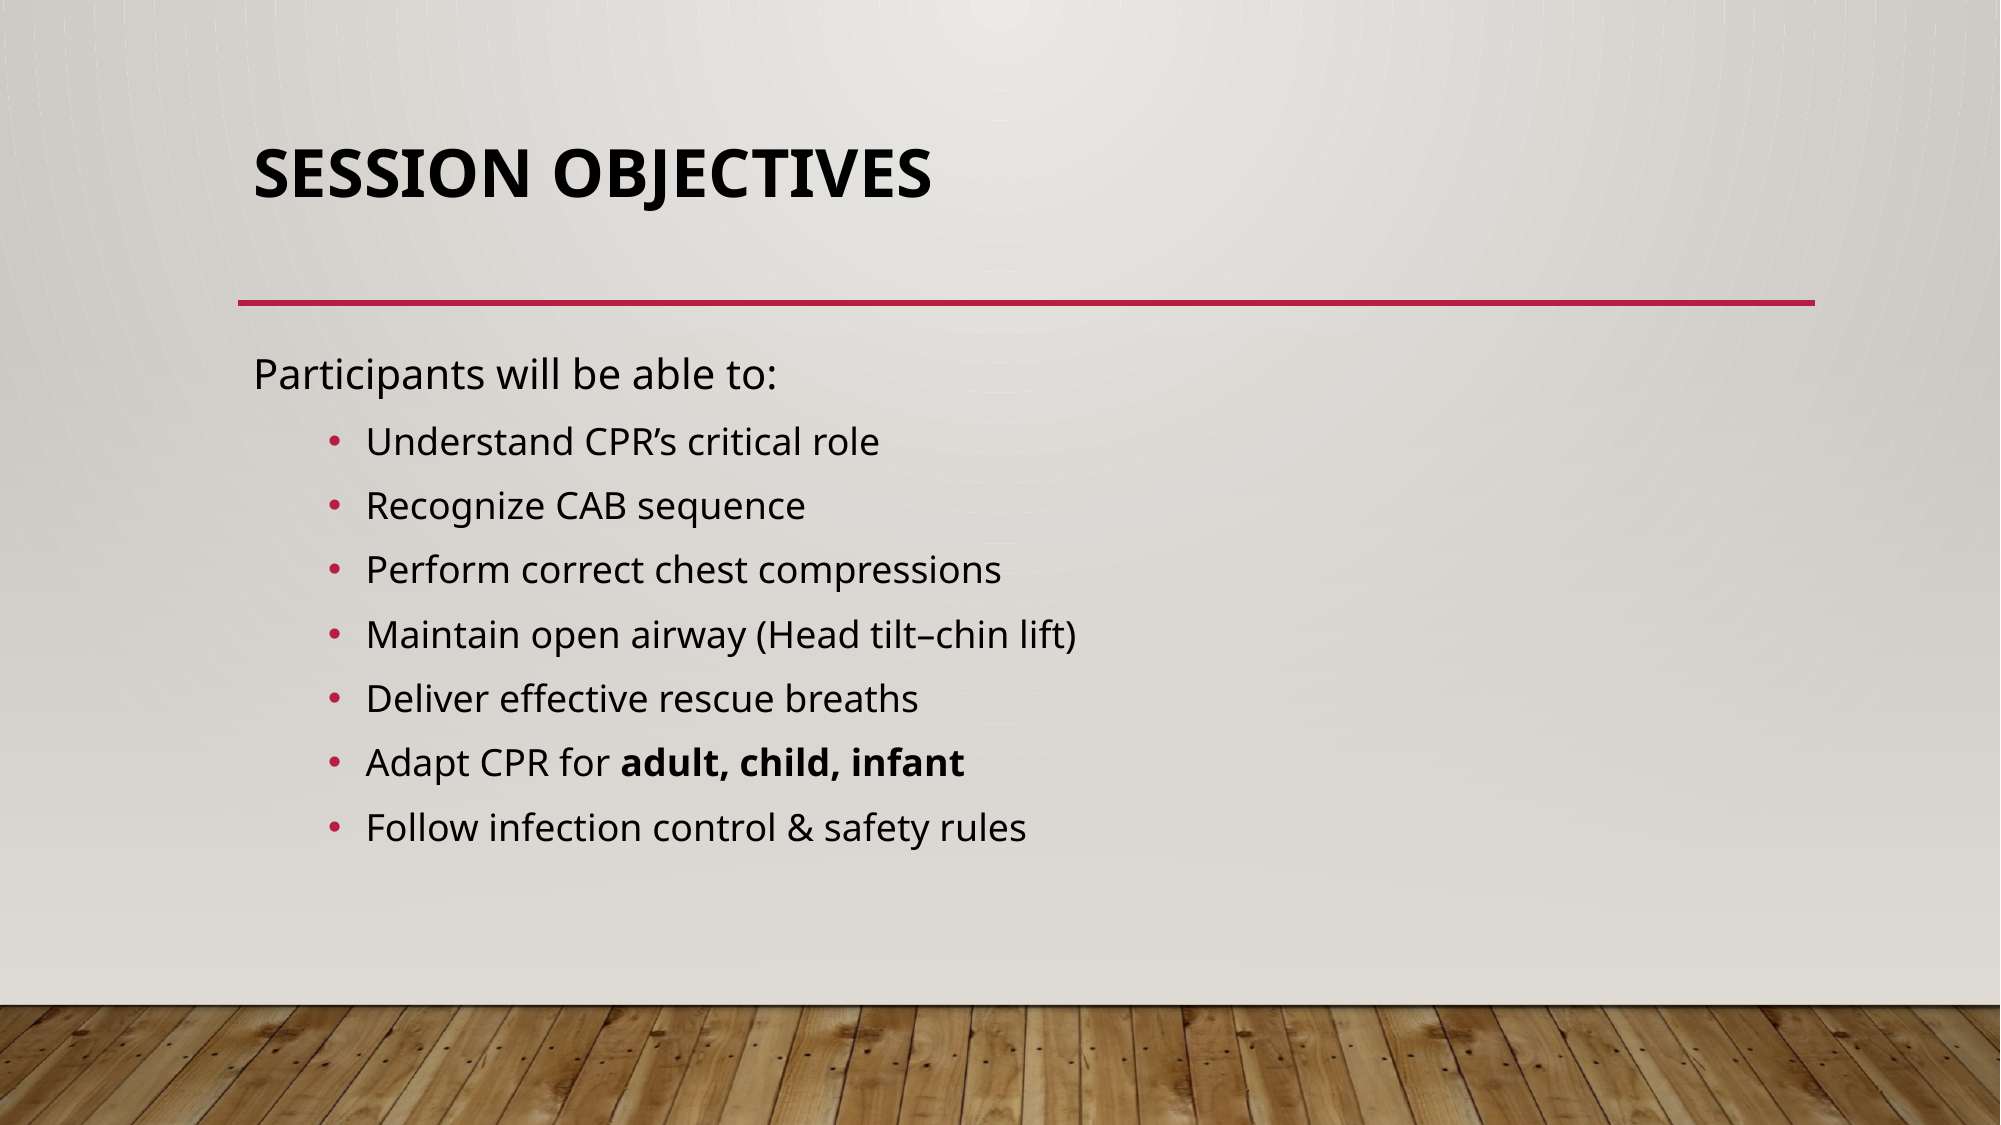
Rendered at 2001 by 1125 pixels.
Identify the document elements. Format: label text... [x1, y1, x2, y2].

list Participants will be able to: Understand CPR’s critical role Recognize CAB sequence Perform correct chest compressions Maintain open airway (Head tilt–chin lift) Deliver effective rescue breaths Adapt CPR for adult, child, infant Follow infection control & safety rules [238, 330, 1814, 897]
title Session Objectives [238, 131, 1814, 305]
picture [0, 1005, 2000, 1125]
